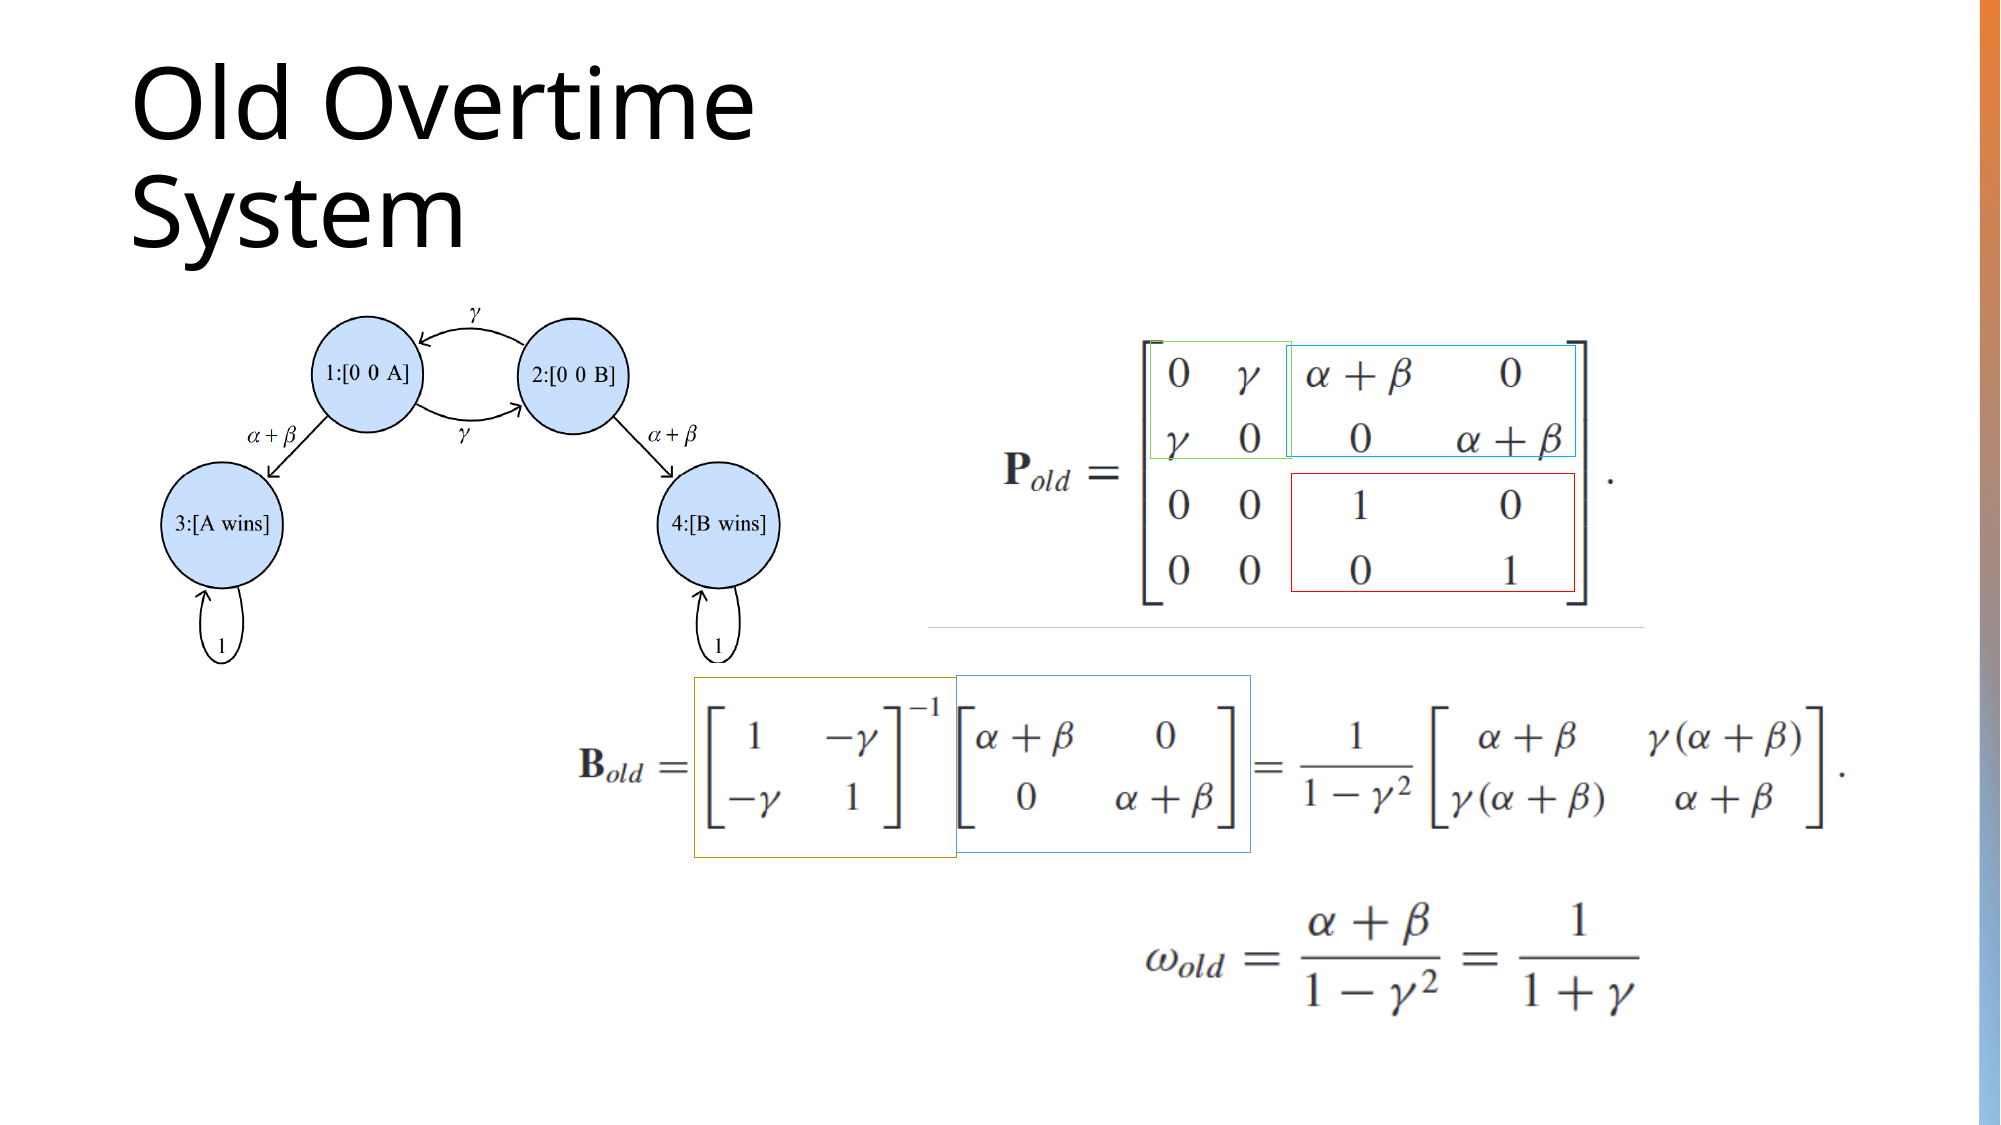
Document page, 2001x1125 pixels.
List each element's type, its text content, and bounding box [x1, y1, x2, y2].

picture [1103, 879, 1710, 1060]
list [928, 324, 1645, 629]
title Old Overtime System [114, 11, 1107, 277]
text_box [1979, 0, 2000, 1125]
picture [71, 274, 1950, 863]
